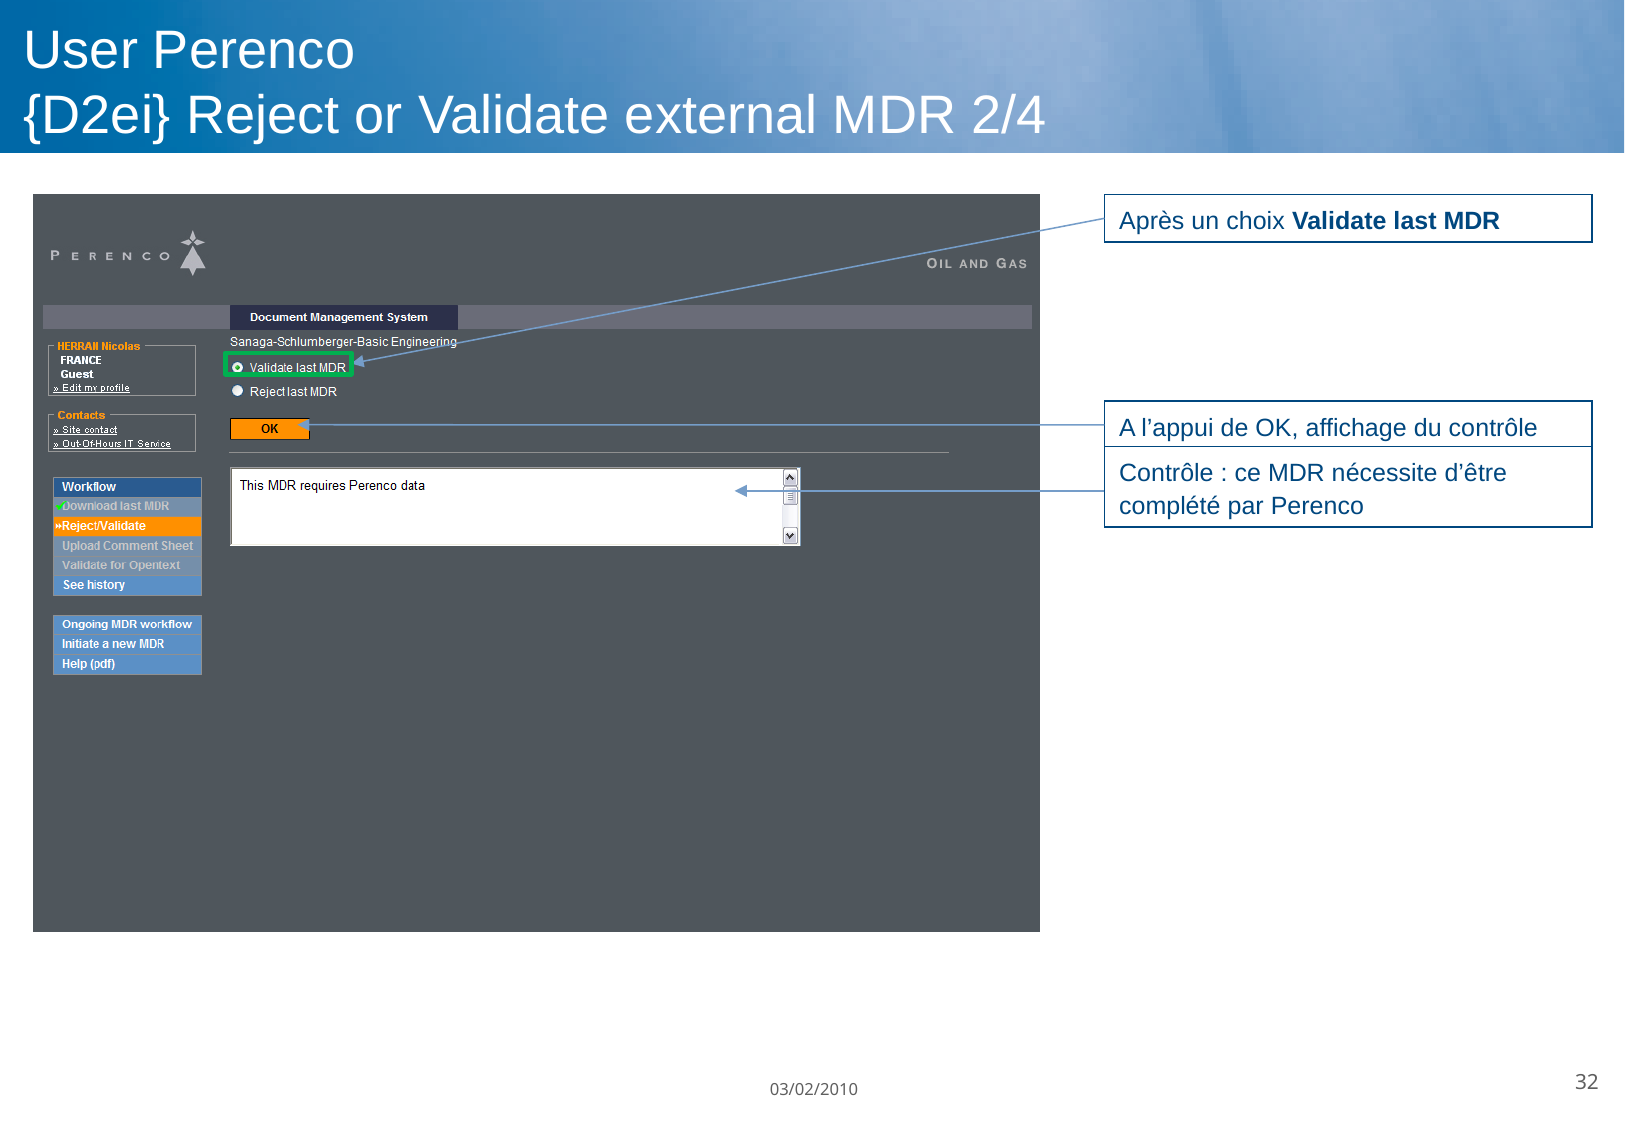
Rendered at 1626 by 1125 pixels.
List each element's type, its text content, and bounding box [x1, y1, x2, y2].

footer 03/02/2010 [14, 1070, 1615, 1104]
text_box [351, 218, 1105, 364]
text_box Après un choix Validate last MDR [1104, 194, 1593, 243]
text_box Contrôle : ce MDR nécessite d’être complété par Perenco [1104, 446, 1593, 528]
picture [33, 194, 1040, 933]
slide_number 32 [13, 1060, 1615, 1104]
text_box A l’appui de OK, affichage du contrôle [1104, 400, 1593, 446]
title User Perenco {D2ei} Reject or Validate external MDR 2/4 [0, 0, 1625, 153]
